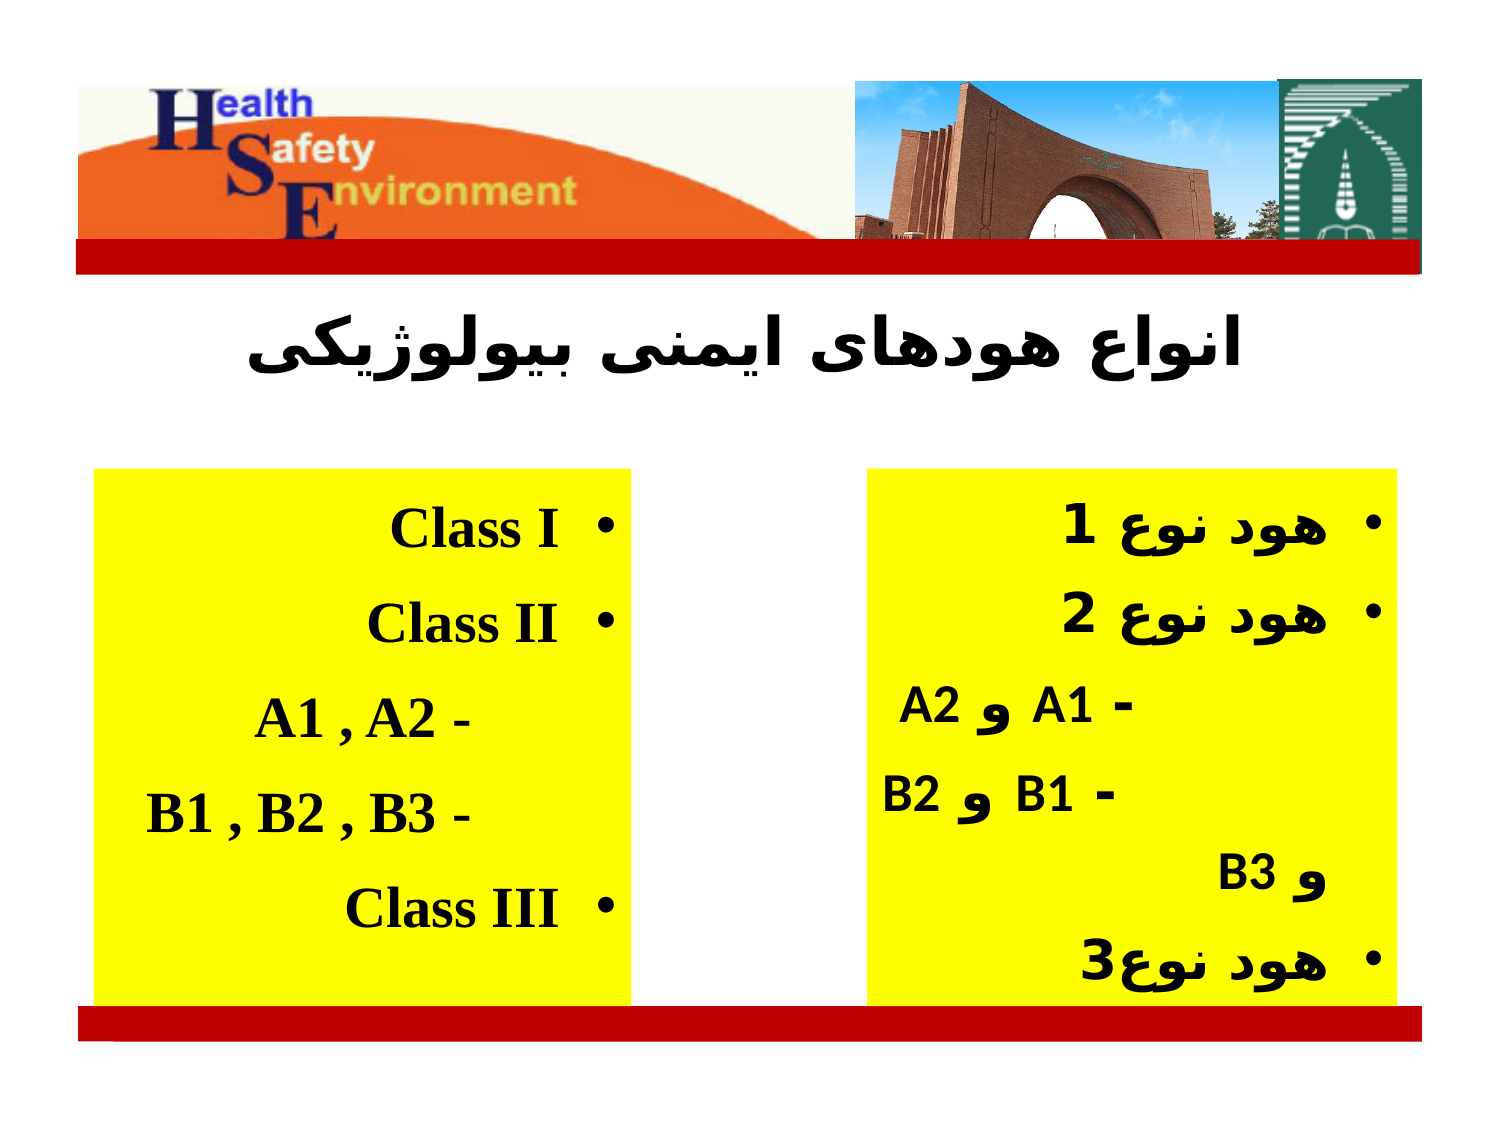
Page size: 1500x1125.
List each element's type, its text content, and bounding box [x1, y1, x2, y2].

text_box Class I Class II - A1 , A2 - B1 , B2 , B3 Class III [93, 468, 632, 1007]
title انواع هودهای ایمنی بیولوژیکی [58, 257, 1409, 421]
picture [78, 79, 1422, 274]
list هود نوع 1 هود نوع 2 - A1 و A2 - B1 و B2 و B3 هود نوع3 [867, 468, 1398, 1007]
